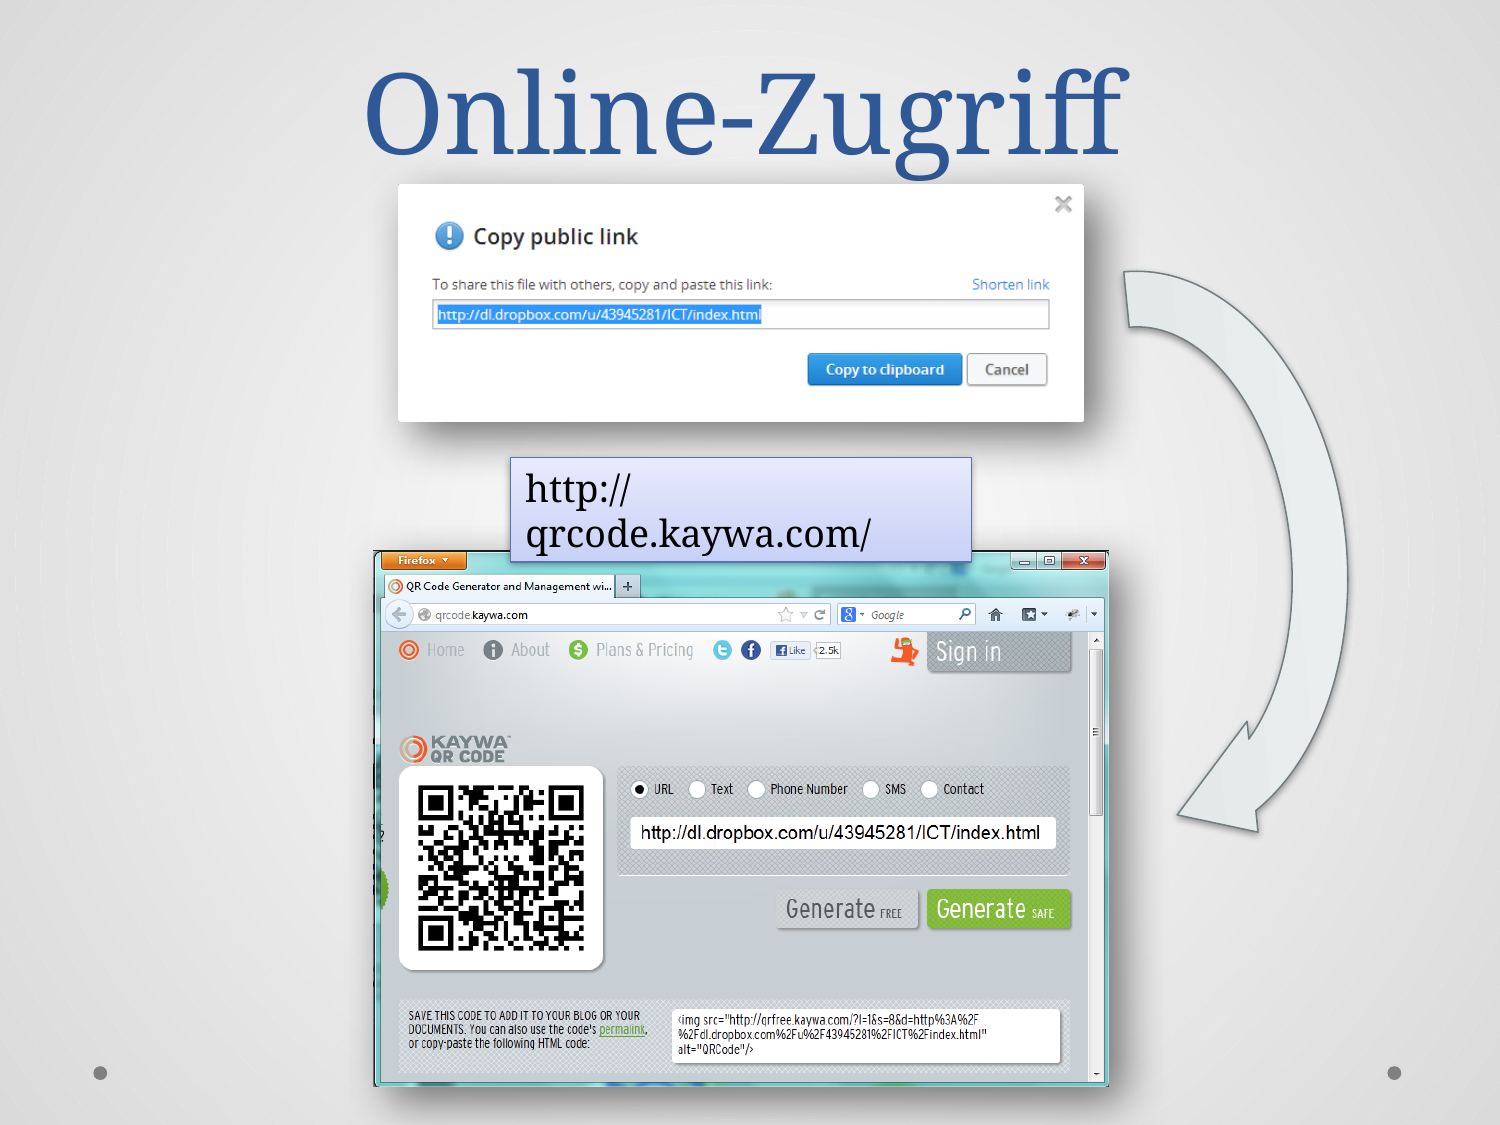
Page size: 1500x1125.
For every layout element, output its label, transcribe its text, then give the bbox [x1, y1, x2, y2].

title Online-Zugriff [67, 0, 1417, 185]
picture [398, 184, 1084, 423]
text_box http://qrcode.kaywa.com/ [510, 457, 972, 548]
picture [373, 550, 1109, 1087]
text_box [1122, 270, 1349, 833]
